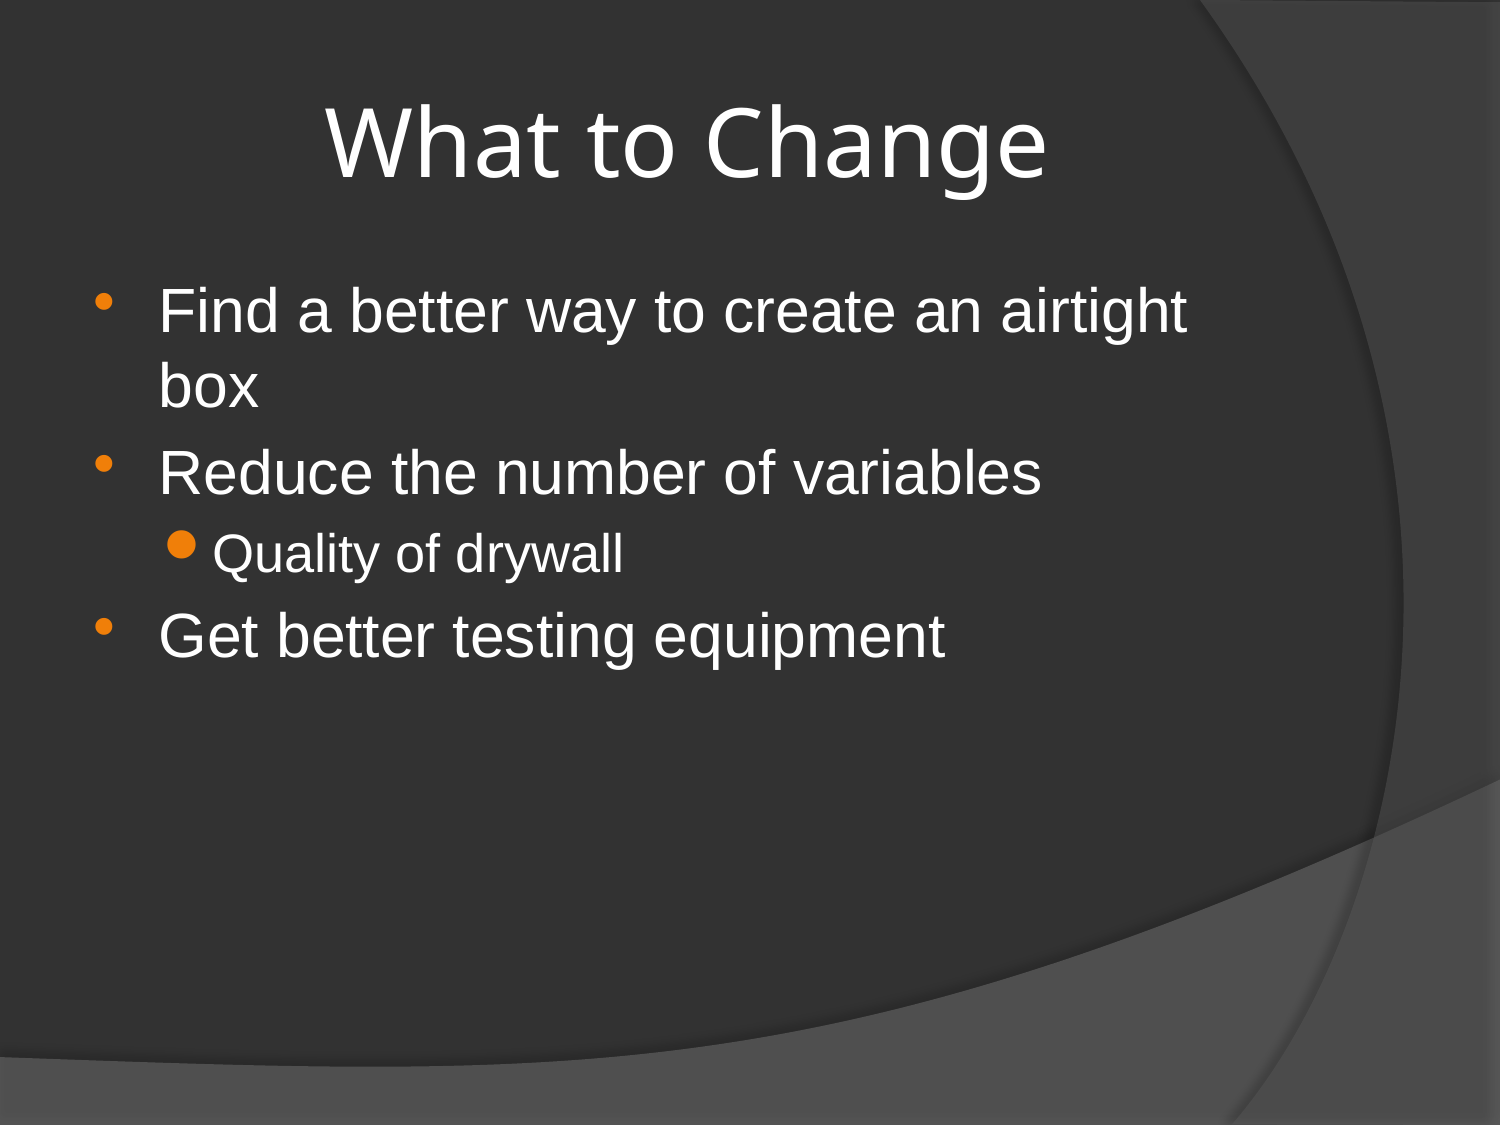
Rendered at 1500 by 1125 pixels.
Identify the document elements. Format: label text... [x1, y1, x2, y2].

list Find a better way to create an airtight box Reduce the number of variables Quality of drywall Get better testing equipment [75, 262, 1300, 1005]
title What to Change [75, 45, 1300, 233]
